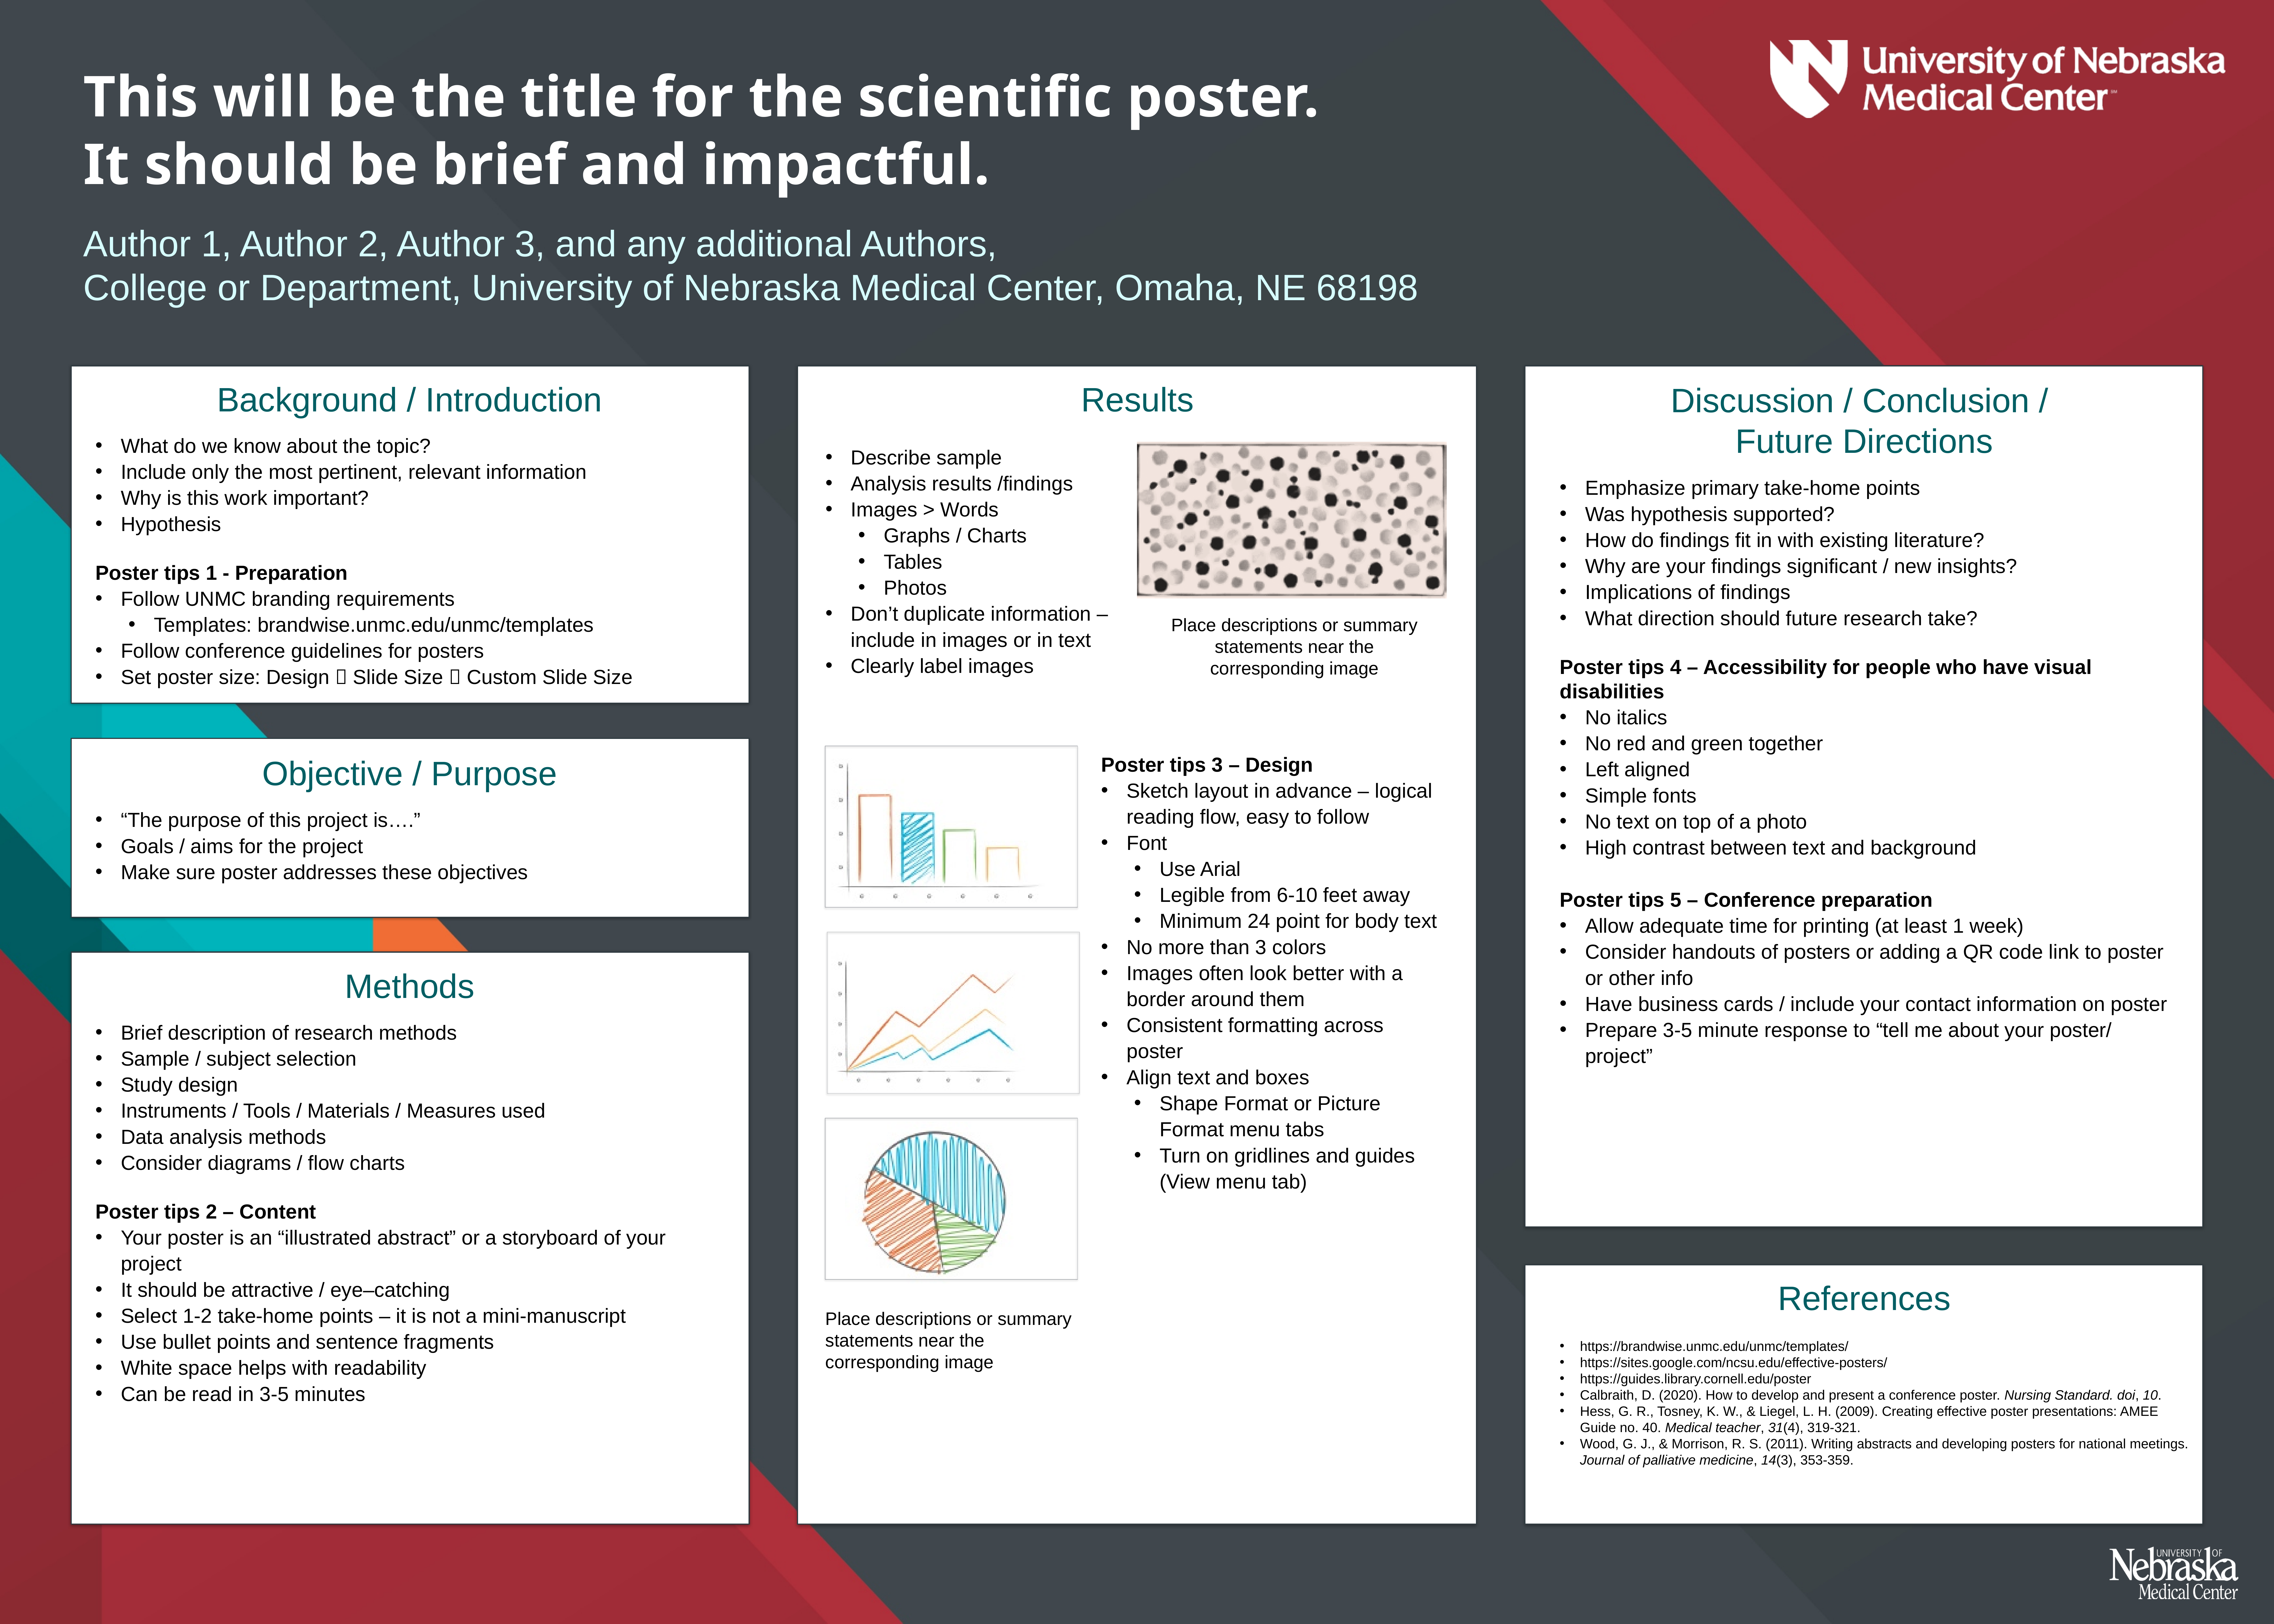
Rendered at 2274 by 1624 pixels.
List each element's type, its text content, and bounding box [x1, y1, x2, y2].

text_box [825, 1118, 1078, 1280]
title This will be the title for the scientific poster. It should be brief and impactful. [79, 58, 1493, 218]
text_box Discussion / Conclusion / Future Directions [1526, 376, 2203, 462]
title This will be the title for the scientific poster. It should be brief and impactful. [79, 310, 1493, 333]
text_box Place descriptions or summary statements near the corresponding image [1164, 611, 1425, 680]
text_box [71, 366, 749, 703]
text_box [71, 738, 749, 917]
text_box Brief description of research methods Sample / subject selection Study design Instruments / Tools / Materials / Measures used Data analysis methods Consider diagrams / flow charts Poster tips 2 – Content Your poster is an “illustrated abstract” or a storyboard of your project It should be attractive / eye–catching Select 1-2 take-home points – it is not a mini-manuscript Use bullet points and sentence fragments White space helps with readability Can be read in 3-5 minutes [91, 1016, 727, 1407]
text_box [1067, 746, 1078, 908]
text_box Results [798, 376, 1477, 421]
text_box What do we know about the topic? Include only the most pertinent, relevant information Why is this work important? Hypothesis Poster tips 1 - Preparation Follow UNMC branding requirements Templates: brandwise.unmc.edu/unmc/templates Follow conference guidelines for posters Set poster size: Design  Slide Size  Custom Slide Size [91, 429, 727, 690]
picture [0, 0, 2274, 1624]
text_box References [1526, 1274, 2203, 1319]
text_box Describe sample Analysis results /findings Images > Words Graphs / Charts Tables Photos Don’t duplicate information – include in images or in text Clearly label images [821, 440, 1113, 679]
text_box https://brandwise.unmc.edu/unmc/templates/ https://sites.google.com/ncsu.edu/effective-posters/ https://guides.library.cornell.edu/poster Calbraith, D. (2020). How to develop and present a conference poster. Nursing Standard. doi, 10. Hess, G. R., Tosney, K. W., & Liegel, L. H. (2009). Creating effective poster presentations: AMEE Guide no. 40. Medical teacher, 31(4), 319-321. Wood, G. J., & Morrison, R. S. (2011). Writing abstracts and developing posters for national meetings. Journal of palliative medicine, 14(3), 353-359. [1556, 1335, 2194, 1491]
text_box Emphasize primary take-home points Was hypothesis supported? How do findings fit in with existing literature? Why are your findings significant / new insights? Implications of findings What direction should future research take? Poster tips 4 – Accessibility for people who have visual disabilities No italics No red and green together Left aligned Simple fonts No text on top of a photo High contrast between text and background Poster tips 5 – Conference preparation Allow adequate time for printing (at least 1 week) Consider handouts of posters or adding a QR code link to poster or other info Have business cards / include your contact information on poster Prepare 3-5 minute response to “tell me about your poster/ project” [1556, 471, 2174, 1069]
text_box Author 1, Author 2, Author 3, and any additional Authors, College or Department, University of Nebraska Medical Center, Omaha, NE 68198 [79, 218, 1778, 310]
text_box [1525, 366, 2203, 1227]
text_box [71, 952, 749, 1524]
text_box Background / Introduction [71, 376, 748, 421]
text_box [827, 932, 1080, 1093]
text_box [1525, 1265, 2203, 1524]
text_box “The purpose of this project is….” Goals / aims for the project Make sure poster addresses these objectives [91, 803, 727, 885]
text_box Methods [71, 962, 748, 1007]
text_box [797, 366, 1477, 1524]
text_box Place descriptions or summary statements near the corresponding image [821, 1305, 1078, 1374]
text_box Objective / Purpose [71, 749, 748, 794]
text_box Poster tips 3 – Design Sketch layout in advance – logical reading flow, easy to follow Font Use Arial Legible from 6-10 feet away Minimum 24 point for body text No more than 3 colors Images often look better with a border around them Consistent formatting across poster Align text and boxes Shape Format or Picture Format menu tabs Turn on gridlines and guides (View menu tab) [1097, 749, 1447, 1195]
